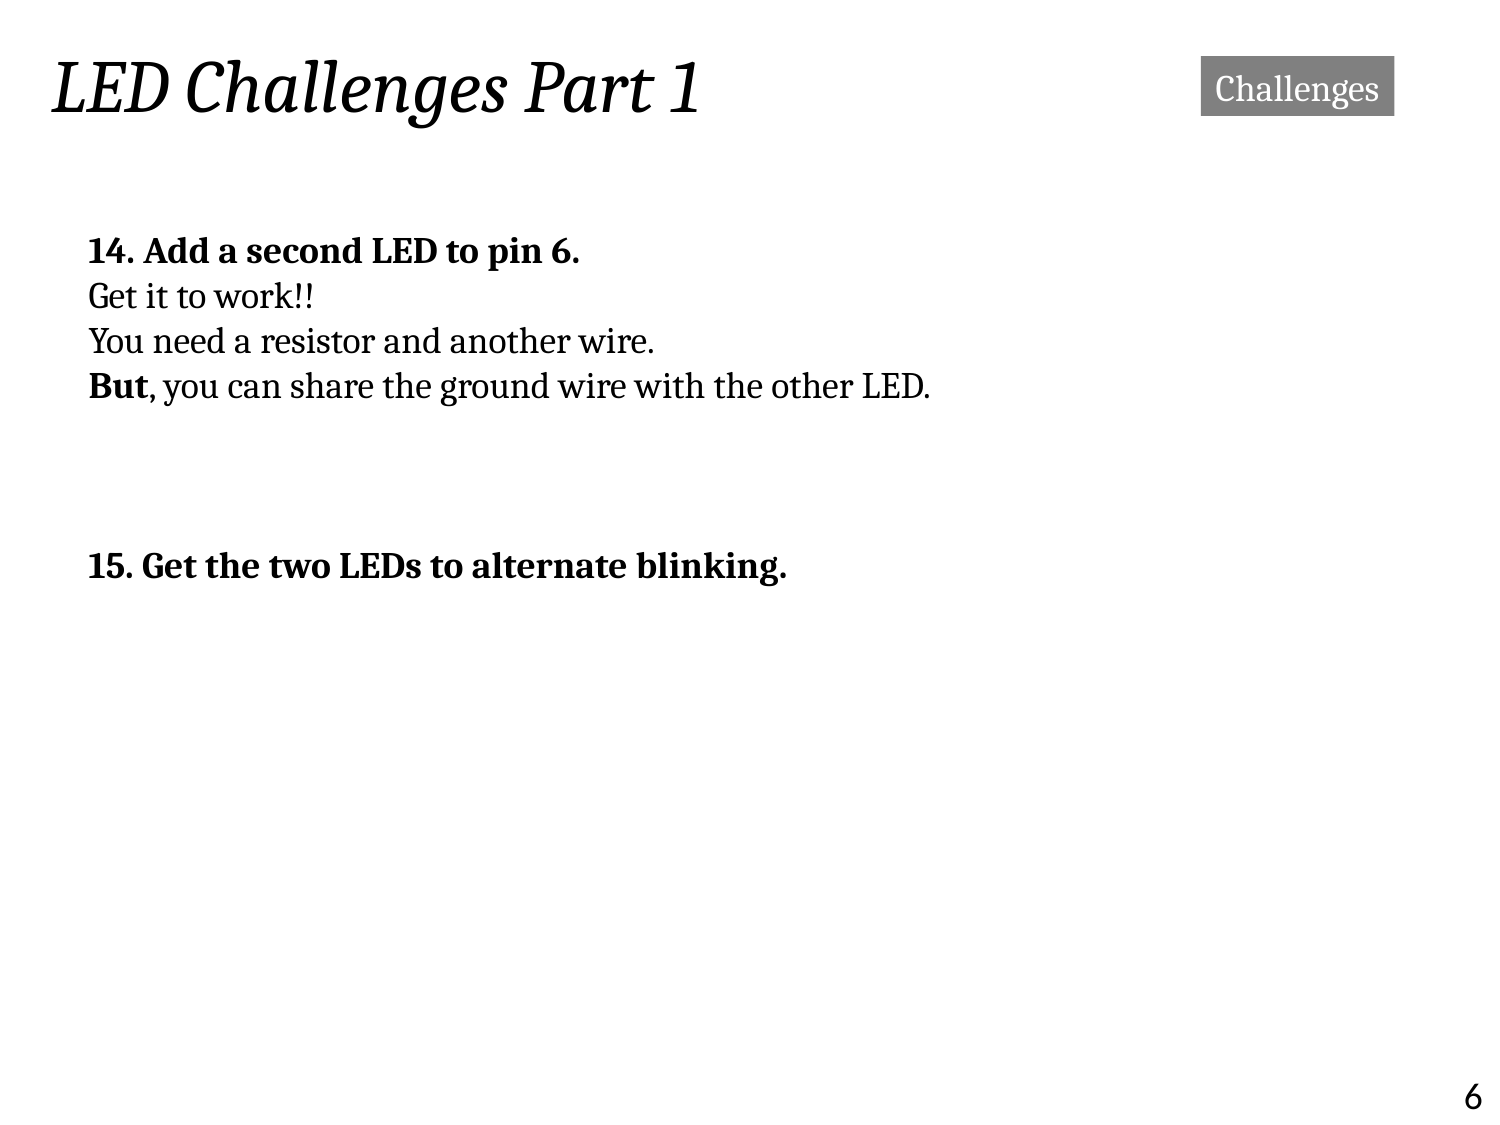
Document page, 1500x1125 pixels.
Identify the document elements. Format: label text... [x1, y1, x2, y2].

text_box Challenges [1200, 56, 1395, 116]
text_box 6 [1449, 1064, 1500, 1125]
text_box LED Challenges Part 1 [36, 30, 1026, 136]
text_box 14. Add a second LED to pin 6. Get it to work!! You need a resistor and another wire. But, you can share the ground wire with the other LED. 15. Get the two LEDs to alternate blinking. [73, 218, 1348, 594]
